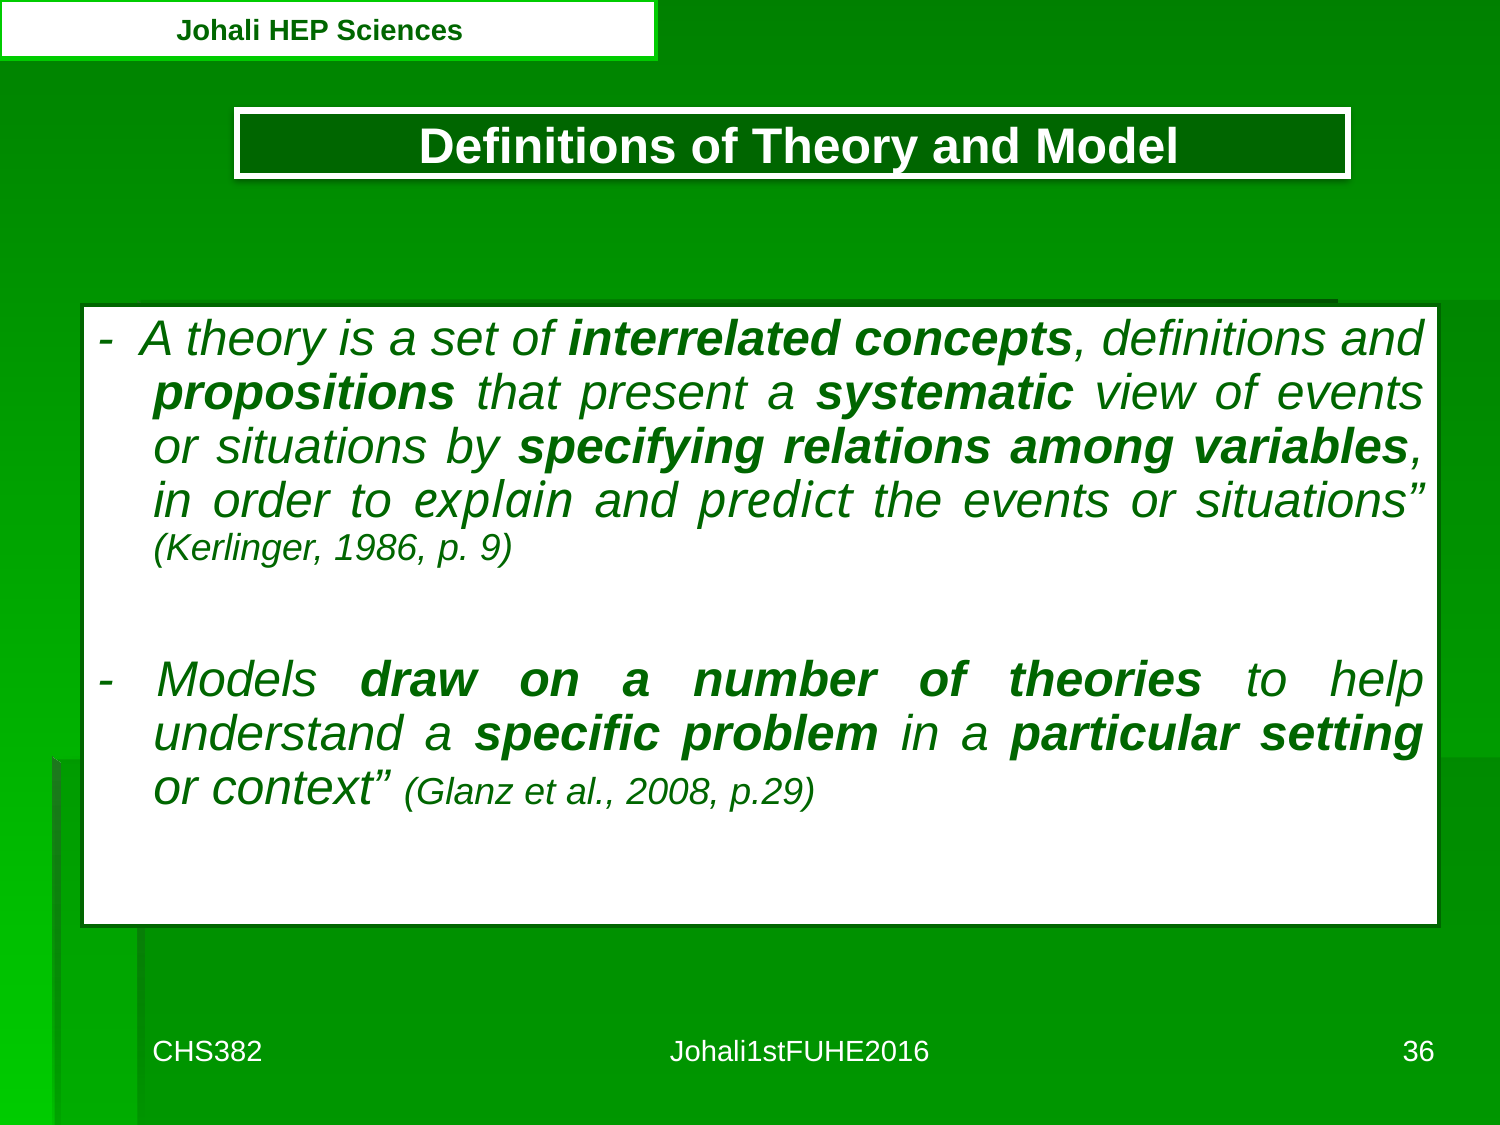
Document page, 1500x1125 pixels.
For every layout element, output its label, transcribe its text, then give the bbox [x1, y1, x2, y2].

slide_number 36 [1137, 1024, 1451, 1103]
slide_number CHS382 [137, 1024, 450, 1103]
text_box Johali HEP Sciences [0, 0, 658, 61]
list - A theory is a set of interrelated concepts, definitions and propositions that present a systematic view of events or situations by specifying relations among variables, in order to explain and predict the events or situations” (Kerlinger, 1986, p. 9) - Models draw on a number of theories to help understand a specific problem in a particular setting or context” (Glanz et al., 2008, p.29) [80, 303, 1441, 928]
footer Johali1stFUHE2016 [562, 1024, 1038, 1103]
title Definitions of Theory and Model [234, 107, 1351, 179]
